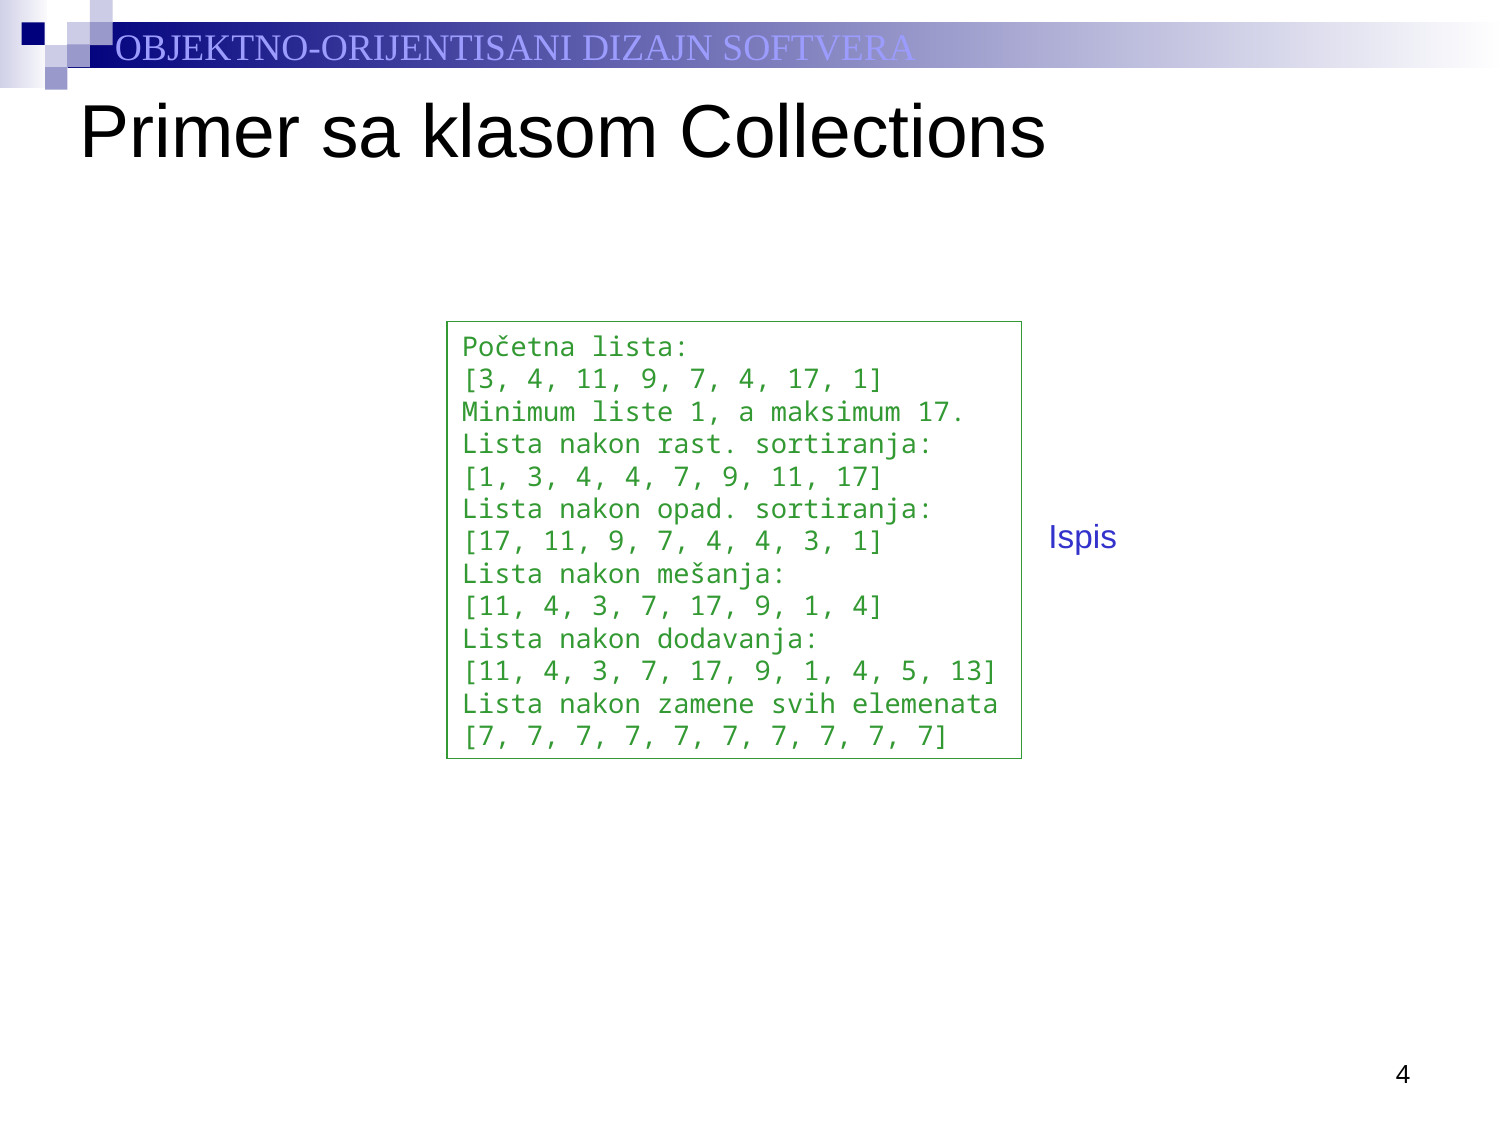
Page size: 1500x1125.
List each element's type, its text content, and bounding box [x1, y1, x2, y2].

title Primer sa klasom Collections [64, 78, 1081, 176]
text_box Ispis [1033, 507, 1167, 563]
text_box Početna lista: [3, 4, 11, 9, 7, 4, 17, 1] Minimum liste 1, a maksimum 17. Lista nakon rast. sortiranja: [1, 3, 4, 4, 7, 9, 11, 17] Lista nakon opad. sortiranja: [17, 11, 9, 7, 4, 4, 3, 1] Lista nakon mešanja: [11, 4, 3, 7, 17, 9, 1, 4] Lista nakon dodavanja: [11, 4, 3, 7, 17, 9, 1, 4, 5, 13] Lista nakon zamene svih elemenata [7, 7, 7, 7, 7, 7, 7, 7, 7, 7] [447, 321, 1022, 759]
slide_number 4 [1074, 1024, 1426, 1101]
